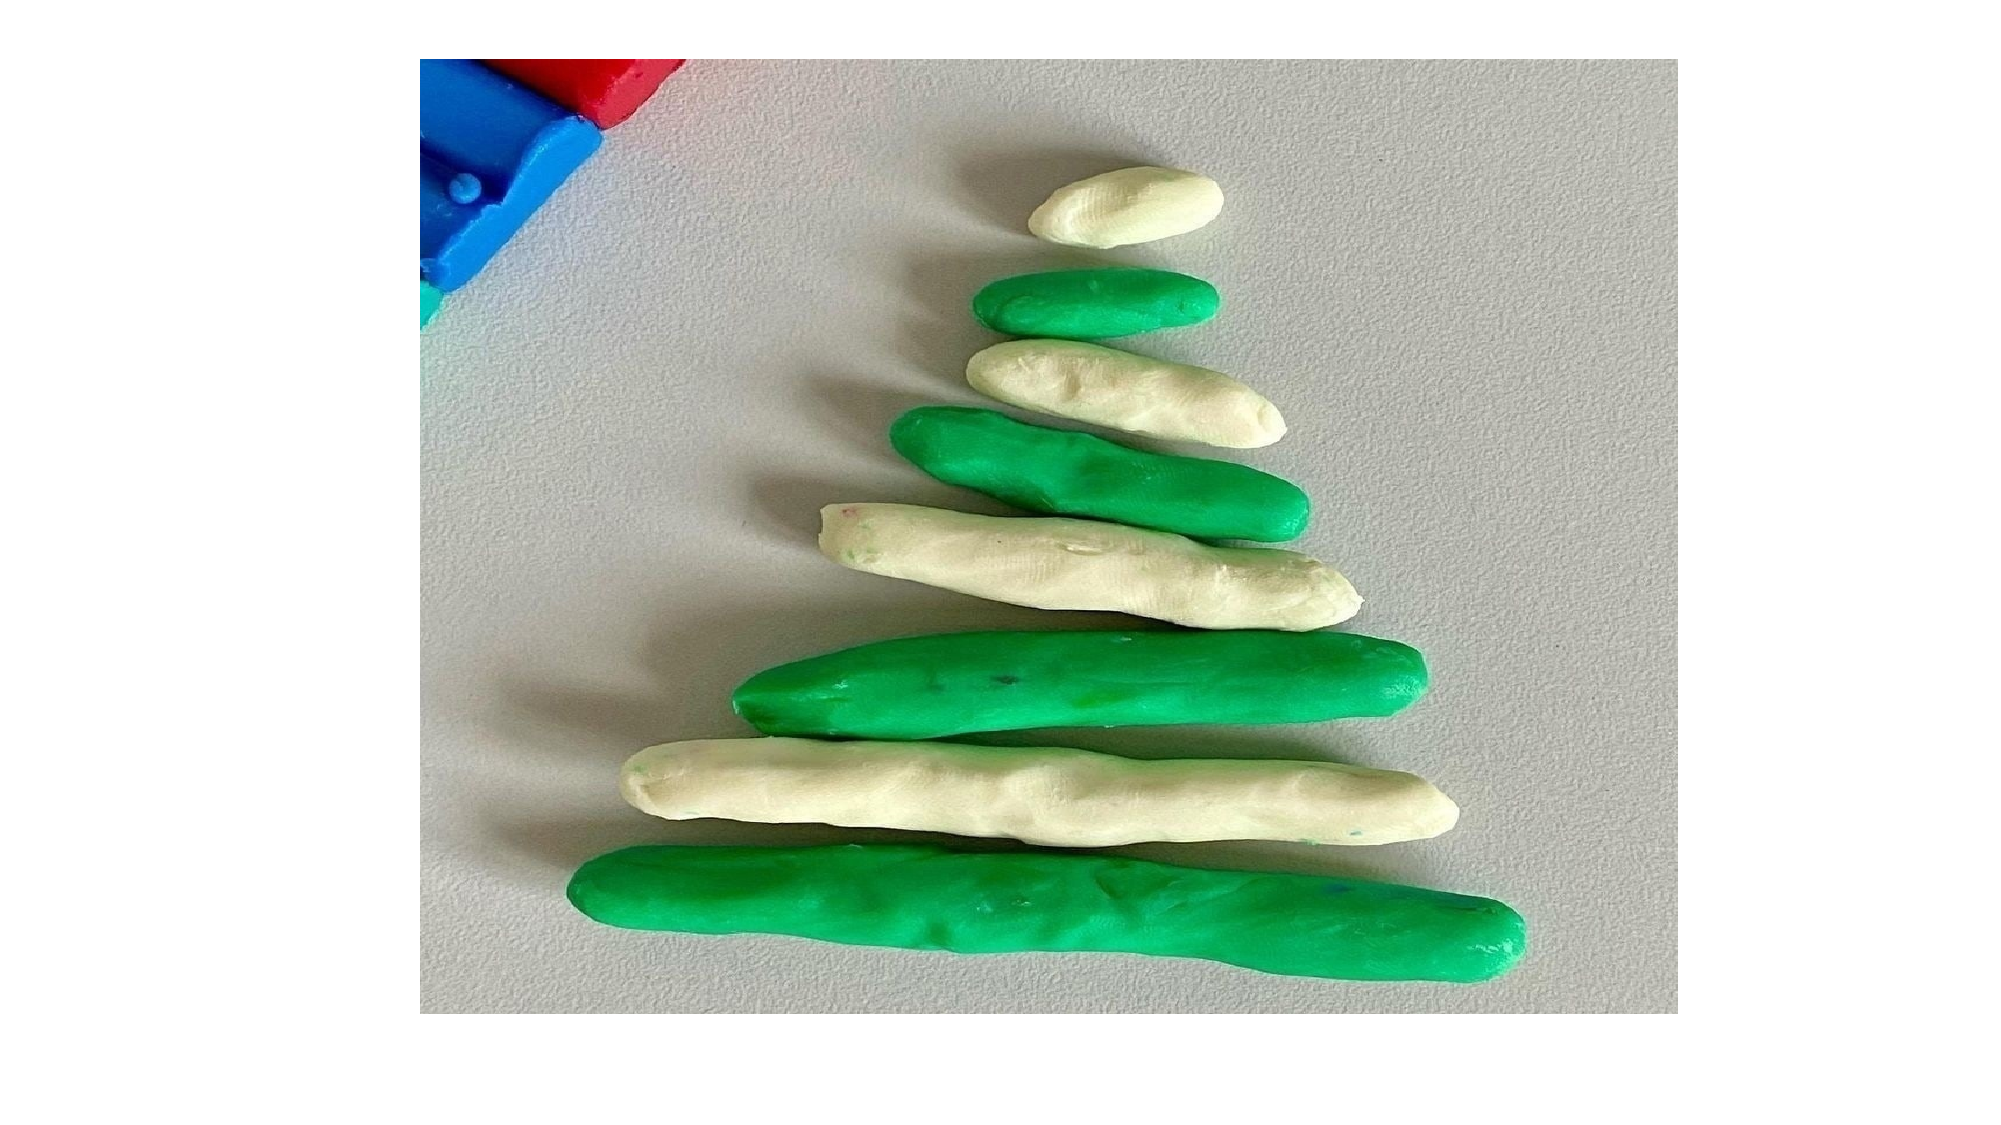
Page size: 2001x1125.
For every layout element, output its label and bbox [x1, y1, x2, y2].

list [420, 59, 1678, 1014]
